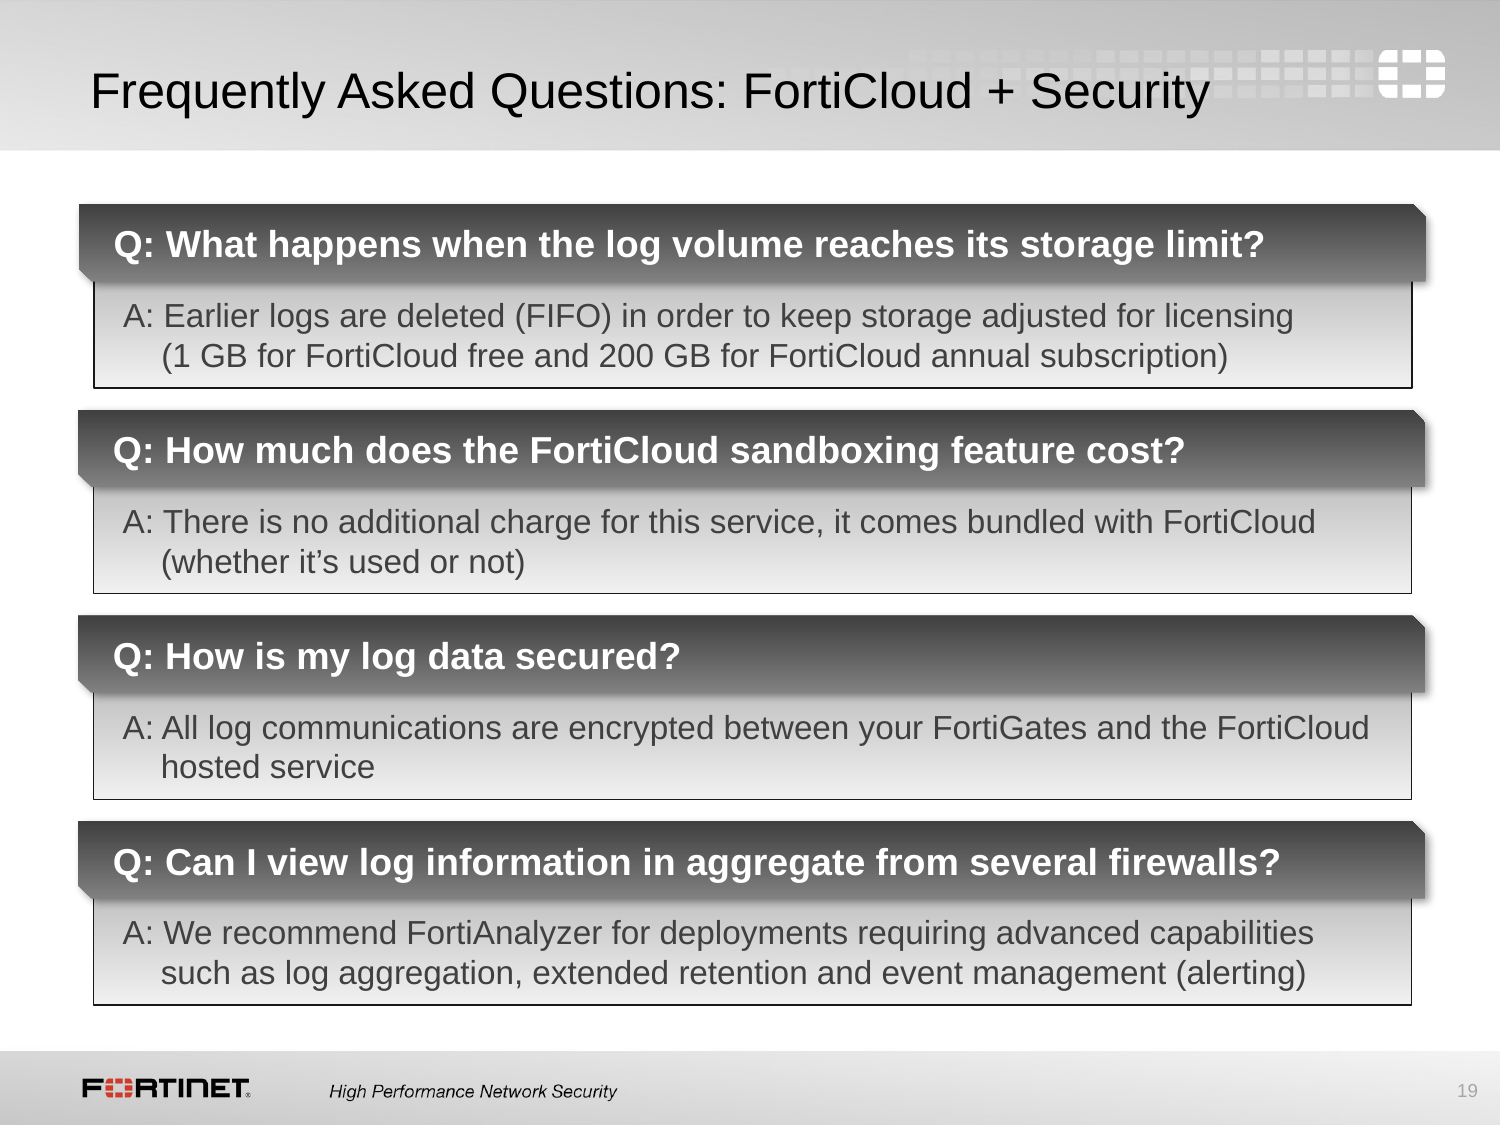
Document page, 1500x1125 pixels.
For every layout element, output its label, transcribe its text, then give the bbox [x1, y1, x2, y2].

text_box [93, 700, 1412, 800]
text_box Q: How much does the FortiCloud sandboxing feature cost? [78, 409, 1426, 487]
text_box [93, 908, 1412, 1006]
text_box Q: What happens when the log volume reaches its storage limit? [78, 204, 1426, 282]
text_box [94, 291, 1413, 389]
text_box A: All log communications are encrypted between your FortiGates and the FortiCloud hosted service [107, 698, 1393, 793]
text_box [93, 496, 1412, 594]
text_box A: Earlier logs are deleted (FIFO) in order to keep storage adjusted for licensing (1 GB for FortiCloud free and 200 GB for FortiCloud annual subscription) [108, 287, 1393, 382]
text_box Q: How is my log data secured? [78, 615, 1426, 693]
title Frequently Asked Questions: FortiCloud + Security [75, 45, 1425, 138]
picture [0, 0, 1500, 1125]
text_box A: There is no additional charge for this service, it comes bundled with FortiCloud (whether it’s used or not) [107, 492, 1393, 588]
text_box A: We recommend FortiAnalyzer for deployments requiring advanced capabilities such as log aggregation, extended retention and event management (alerting) [107, 904, 1393, 999]
text_box Q: Can I view log information in aggregate from several firewalls? [78, 821, 1426, 899]
